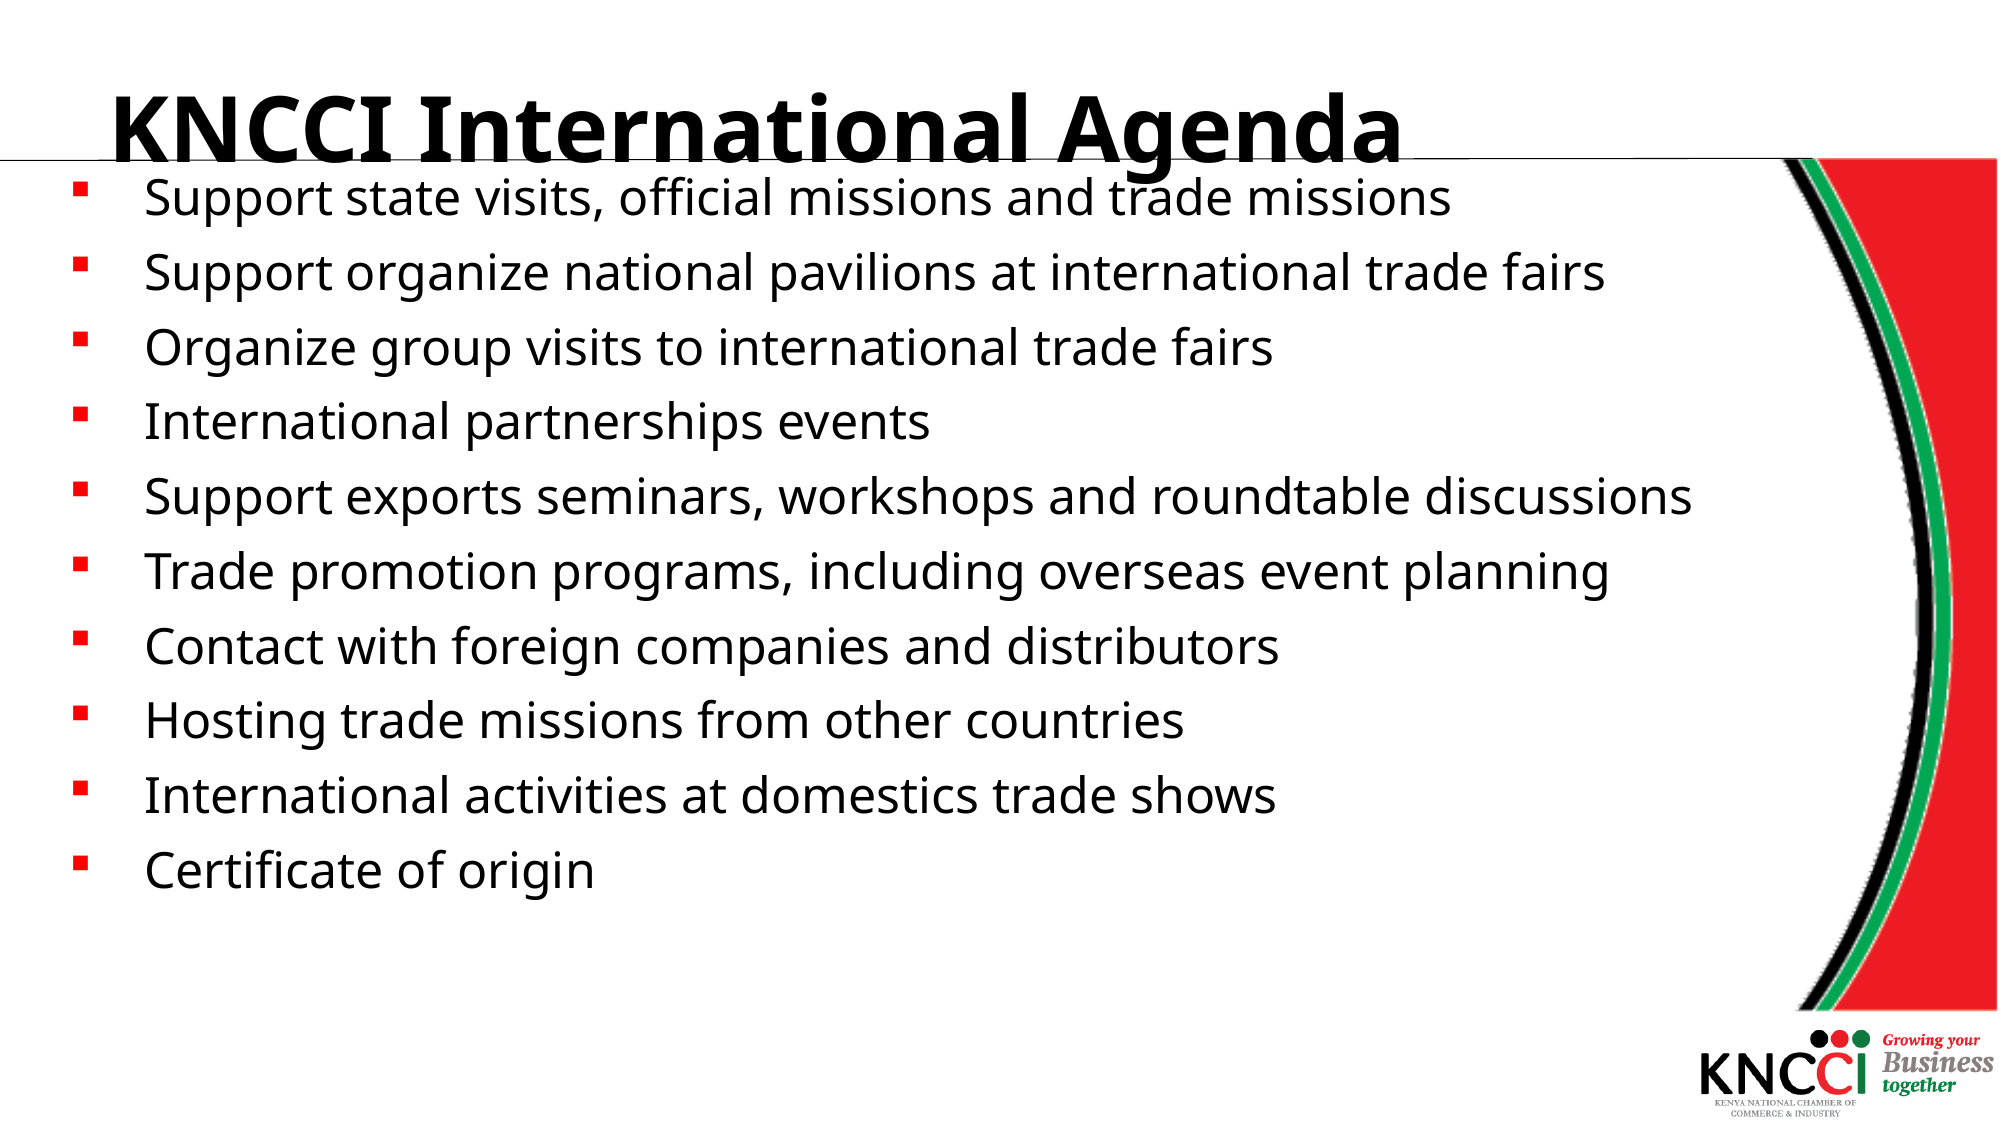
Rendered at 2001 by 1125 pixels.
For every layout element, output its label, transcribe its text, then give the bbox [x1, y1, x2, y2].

title KNCCI International Agenda [93, 59, 1863, 164]
list Support state visits, official missions and trade missions Support organize national pavilions at international trade fairs Organize group visits to international trade fairs International partnerships events Support exports seminars, workshops and roundtable discussions Trade promotion programs, including overseas event planning Contact with foreign companies and distributors Hosting trade missions from other countries International activities at domestics trade shows Certificate of origin [54, 164, 1863, 1007]
picture [1694, 158, 2000, 1125]
